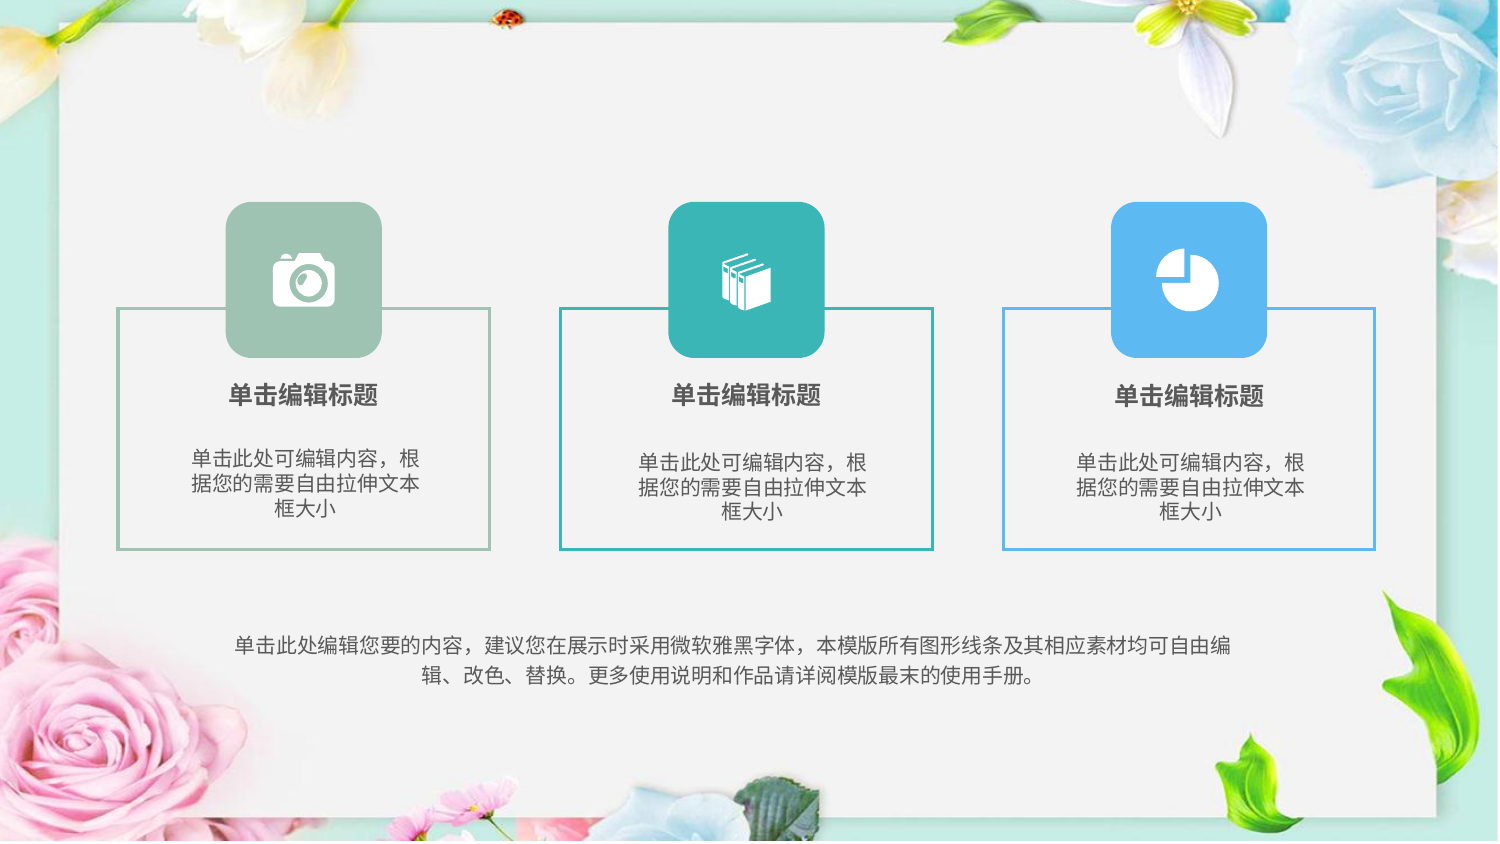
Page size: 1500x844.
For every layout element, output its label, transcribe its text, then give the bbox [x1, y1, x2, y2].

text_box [560, 201, 933, 550]
text_box 单击此处编辑您要的内容，建议您在展示时采用微软雅黑字体，本模版所有图形线条及其相应素材均可自由编辑、改色、替换。更多使用说明和作品请详阅模版最末的使用手册。 [214, 620, 1252, 696]
picture [0, 0, 1498, 841]
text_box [1003, 201, 1375, 550]
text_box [117, 201, 490, 550]
